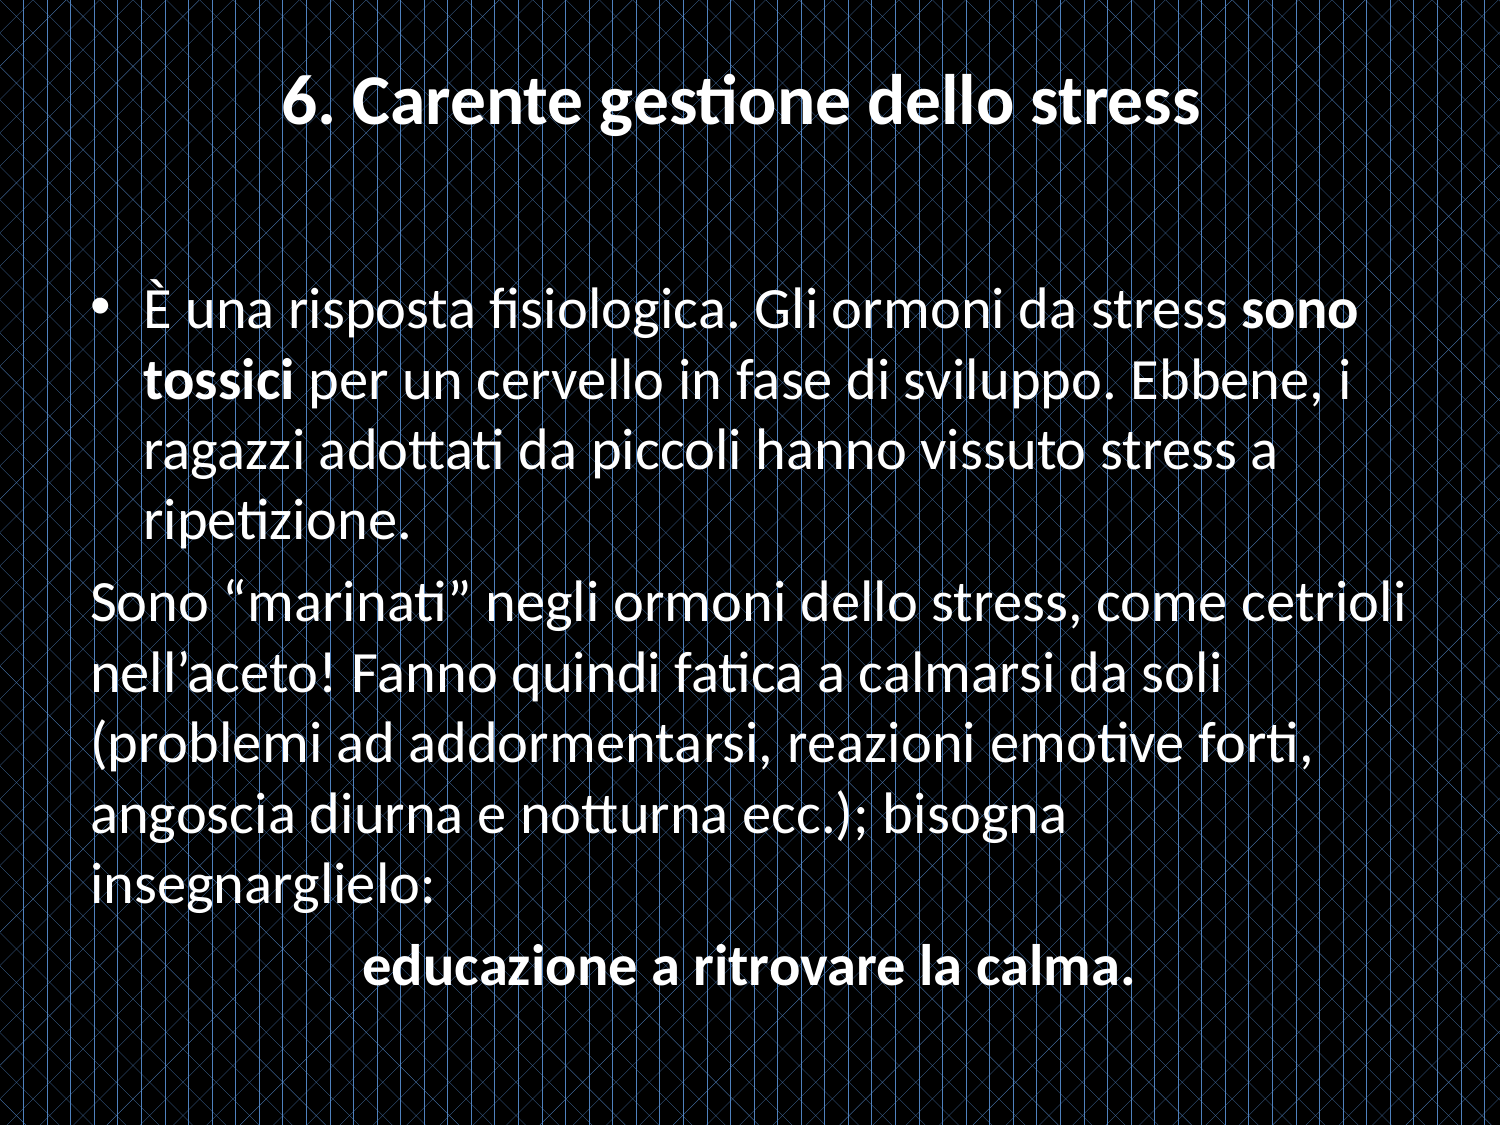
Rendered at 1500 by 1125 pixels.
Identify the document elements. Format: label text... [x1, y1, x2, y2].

title 6. Carente gestione dello stress [75, 45, 1425, 233]
list È una risposta fisiologica. Gli ormoni da stress sono tossici per un cervello in fase di sviluppo. Ebbene, i ragazzi adottati da piccoli hanno vissuto stress a ripetizione. Sono “marinati” negli ormoni dello stress, come cetrioli nell’aceto! Fanno quindi fatica a calmarsi da soli (problemi ad addormentarsi, reazioni emotive forti, angoscia diurna e notturna ecc.); bisogna insegnarglielo: educazione a ritrovare la calma. [75, 262, 1425, 1005]
